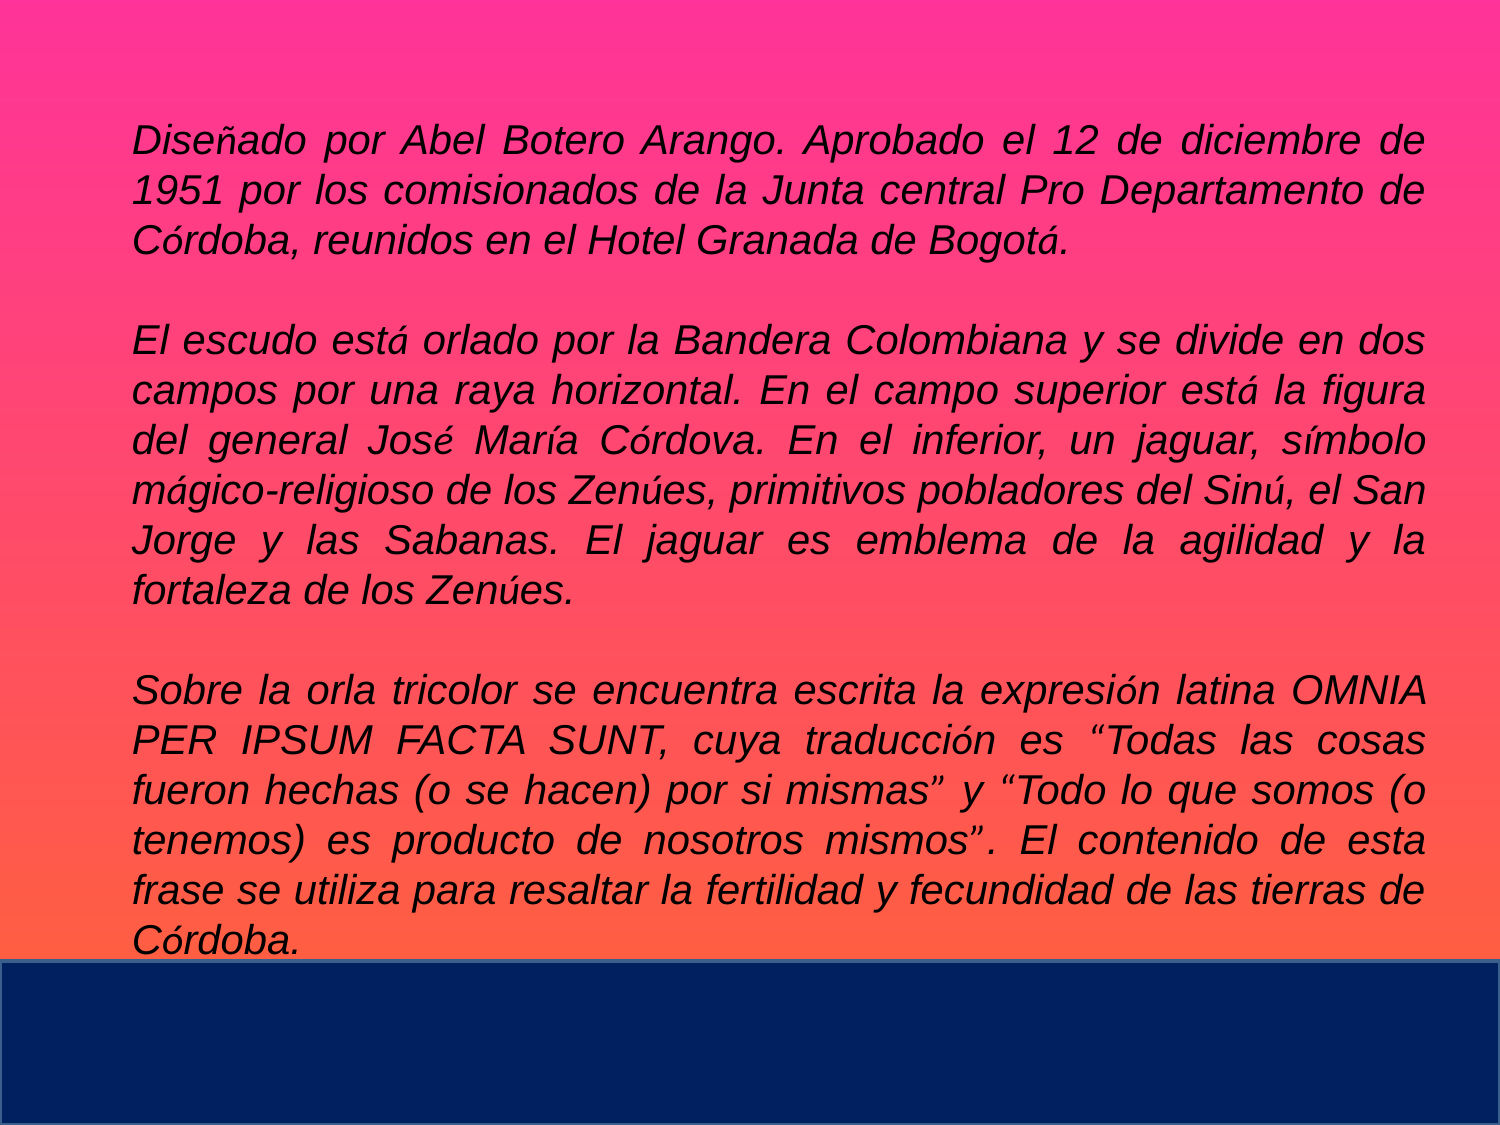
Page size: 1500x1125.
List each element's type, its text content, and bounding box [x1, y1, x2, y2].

text_box [0, 959, 1500, 1125]
text_box Diseñado por Abel Botero Arango. Aprobado el 12 de diciembre de 1951 por los comisionados de la Junta central Pro Departamento de Córdoba, reunidos en el Hotel Granada de Bogotá. El escudo está orlado por la Bandera Colombiana y se divide en dos campos por una raya horizontal. En el campo superior está la figura del general José María Córdova. En el inferior, un jaguar, símbolo mágico-religioso de los Zenúes, primitivos pobladores del Sinú, el San Jorge y las Sabanas. El jaguar es emblema de la agilidad y la fortaleza de los Zenúes. Sobre la orla tricolor se encuentra escrita la expresión latina OMNIA PER IPSUM FACTA SUNT, cuya traducción es “Todas las cosas fueron hechas (o se hacen) por si mismas” y “Todo lo que somos (o tenemos) es producto de nosotros mismos”. El contenido de esta frase se utiliza para resaltar la fertilidad y fecundidad de las tierras de Córdoba. [117, 105, 1442, 959]
